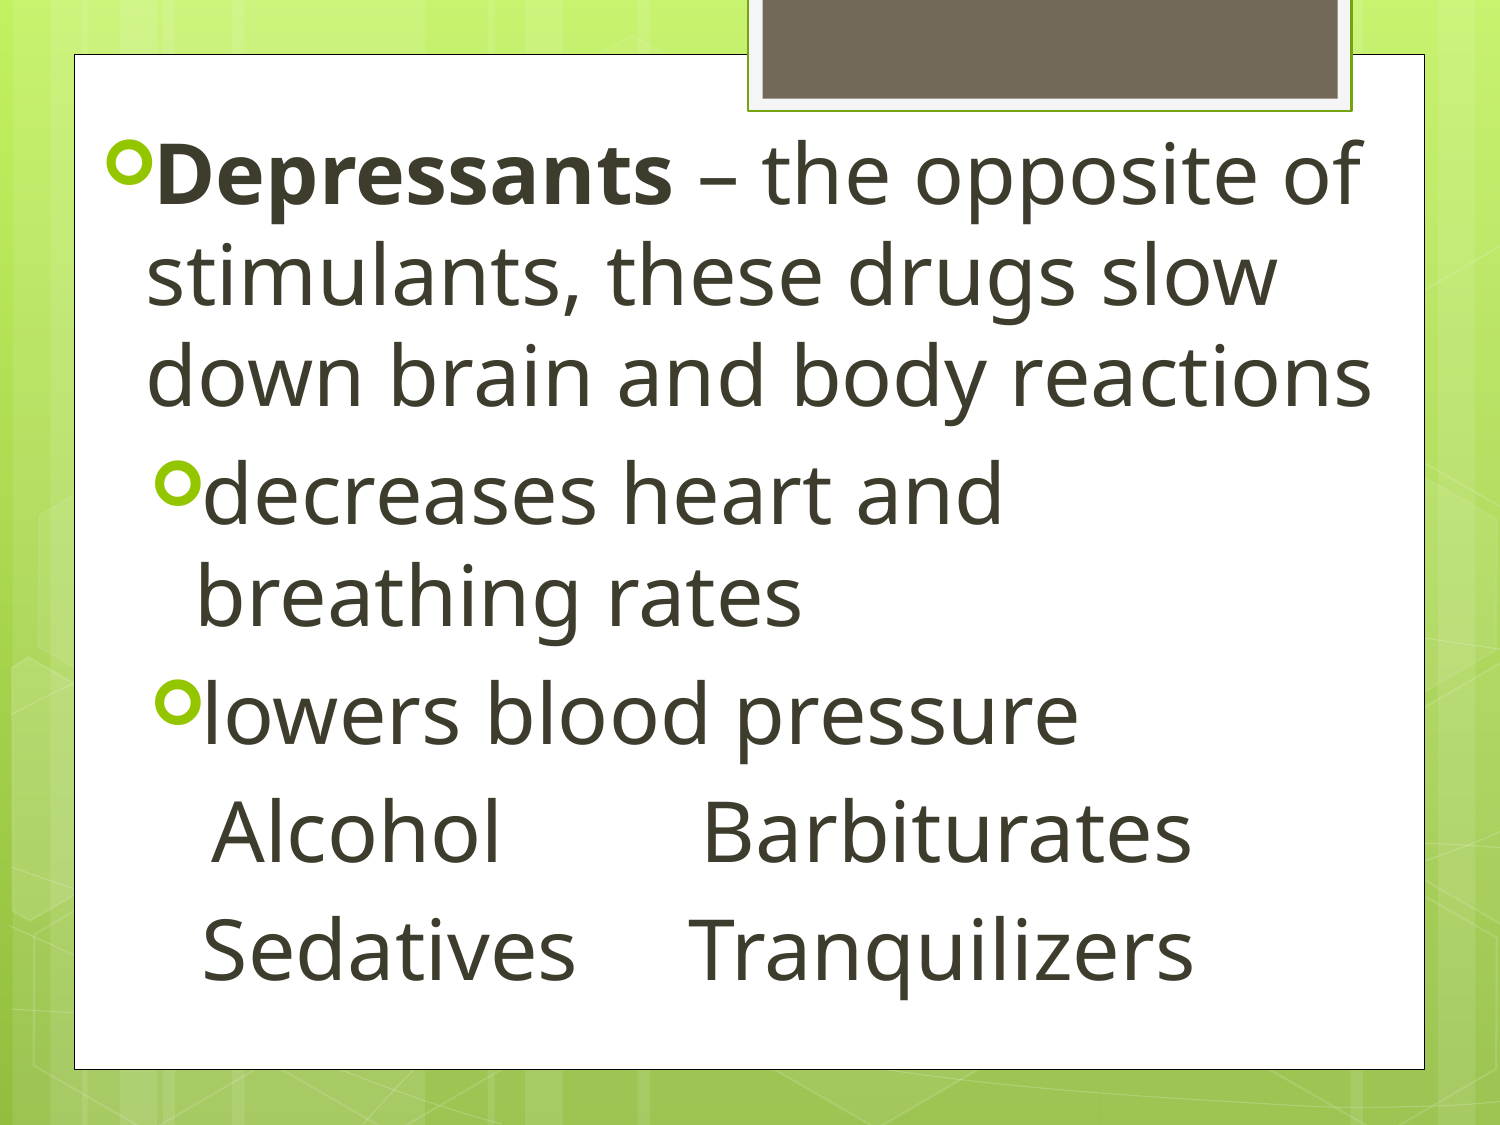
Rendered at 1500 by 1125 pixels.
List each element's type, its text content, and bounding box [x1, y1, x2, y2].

list Depressants – the opposite of stimulants, these drugs slow down brain and body reactions decreases heart and breathing rates lowers blood pressure Alcohol Barbiturates Sedatives Tranquilizers [75, 112, 1425, 1019]
